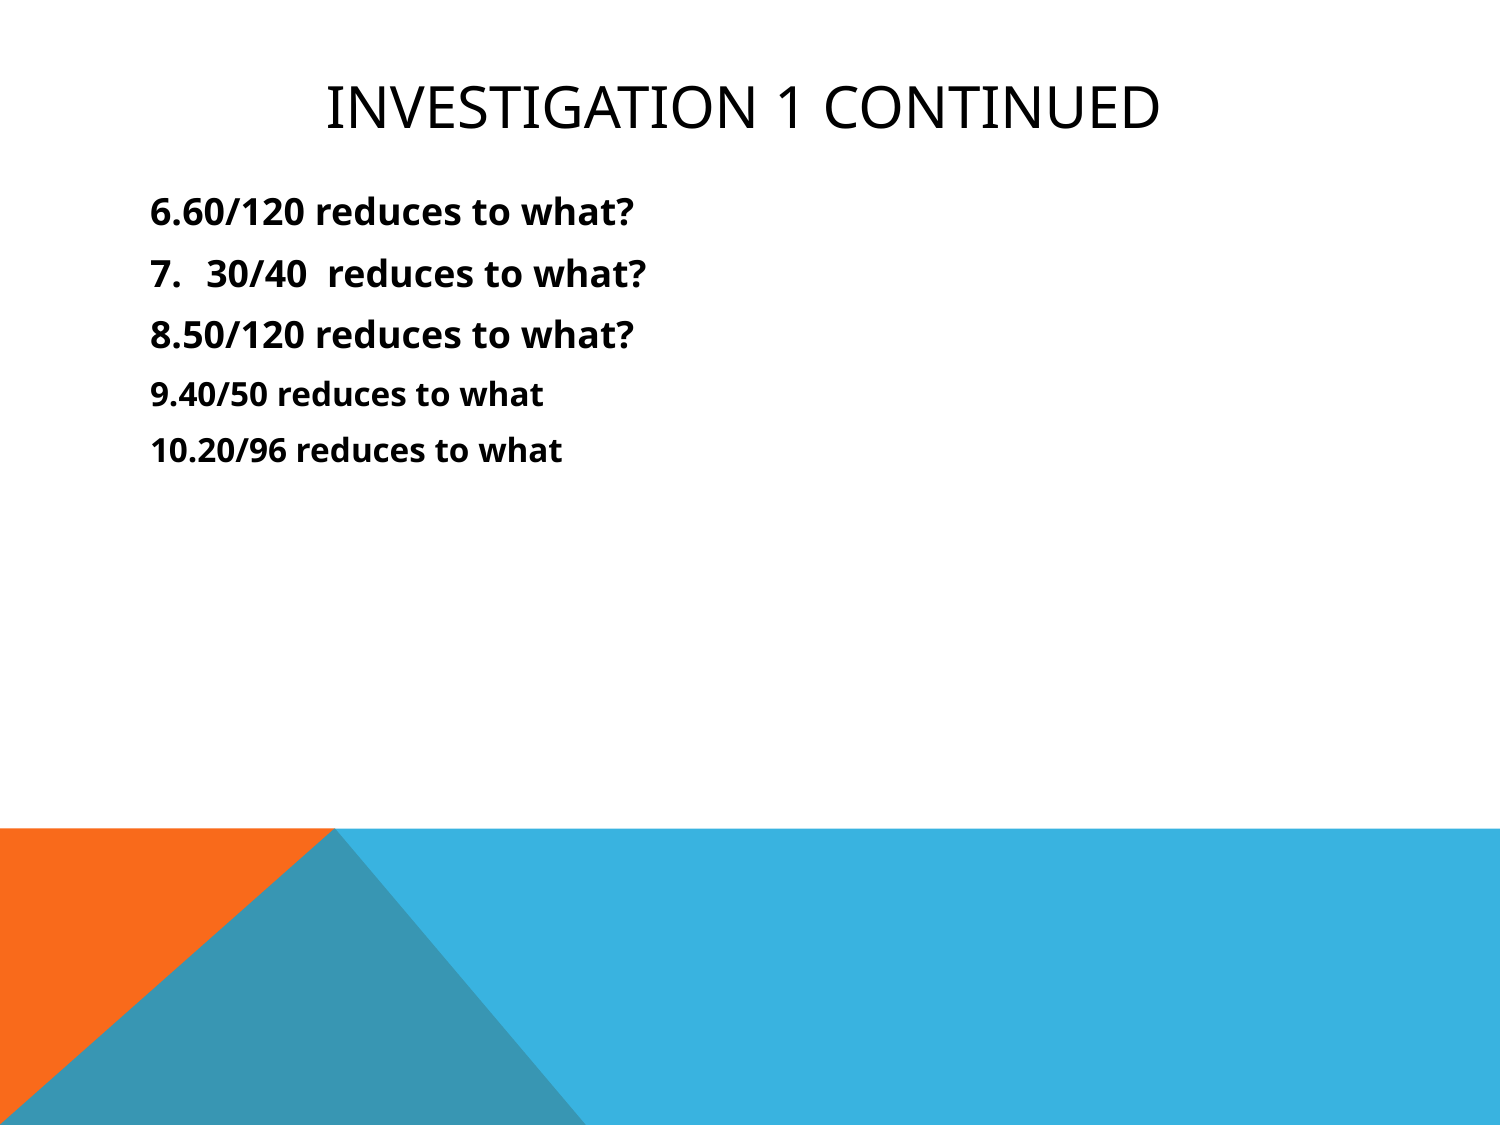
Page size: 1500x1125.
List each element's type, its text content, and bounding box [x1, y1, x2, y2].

list 6.60/120 reduces to what? 30/40 reduces to what? 8.50/120 reduces to what? 9.40/50 reduces to what 10.20/96 reduces to what [135, 180, 1369, 768]
title Investigation 1 continued [135, 60, 1369, 150]
